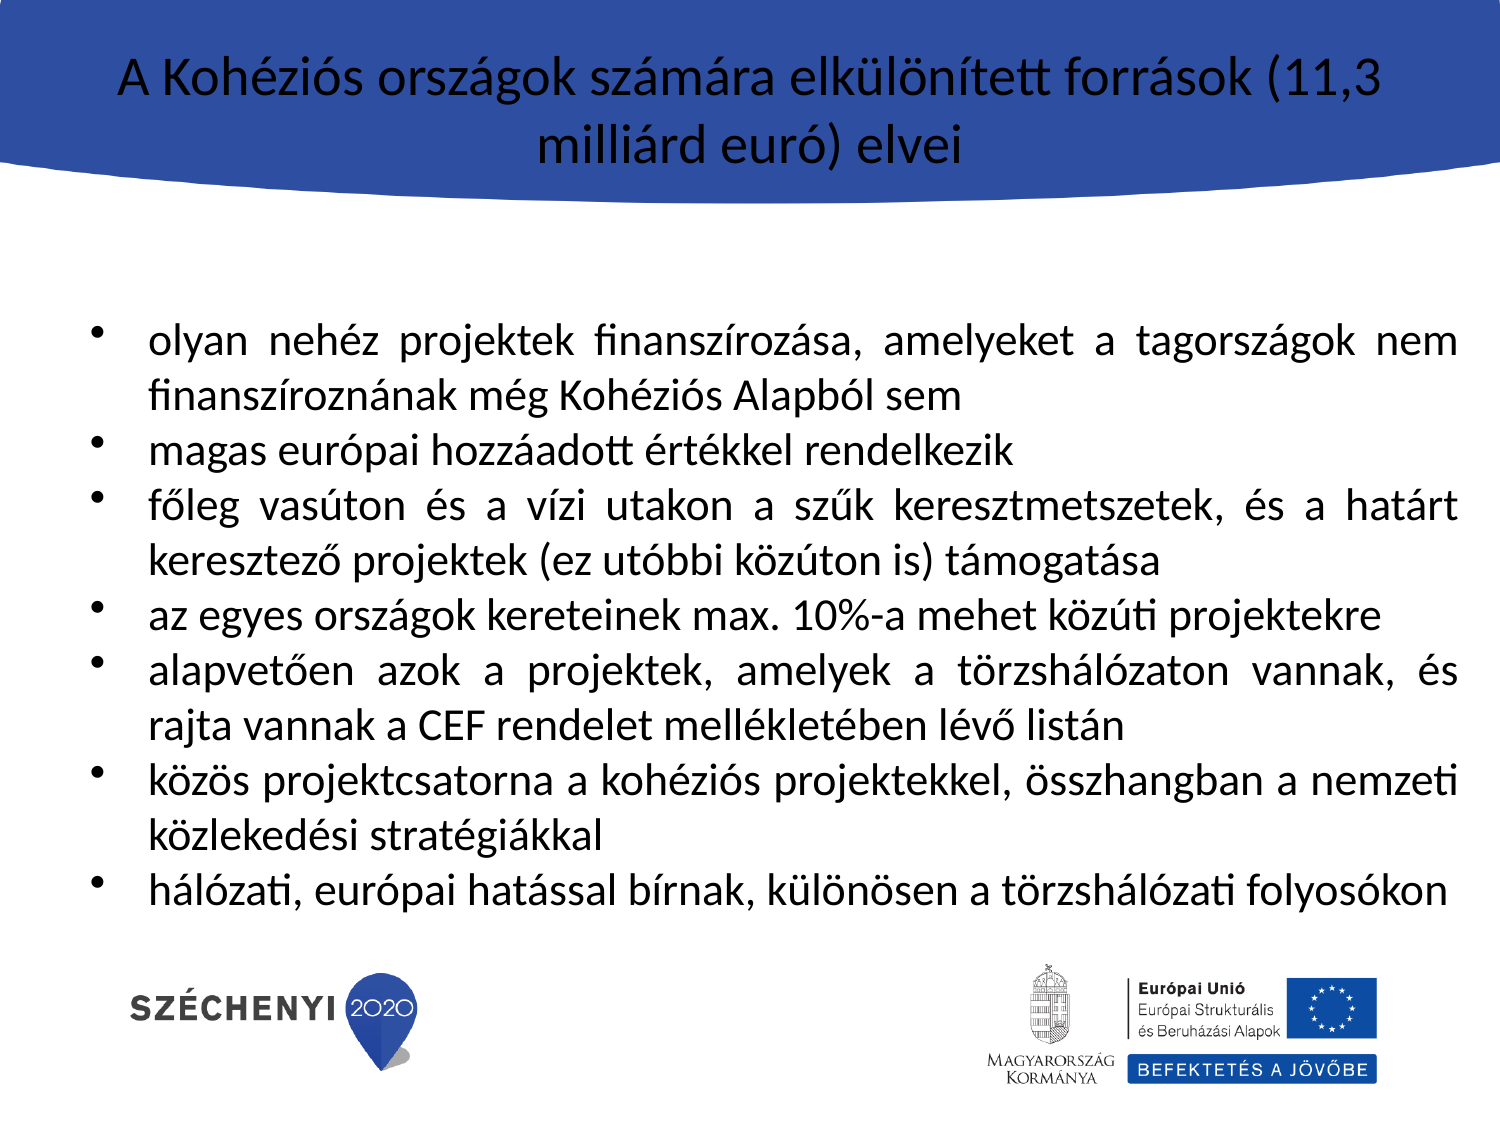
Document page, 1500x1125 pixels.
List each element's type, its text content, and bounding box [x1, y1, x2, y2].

text_box olyan nehéz projektek finanszírozása, amelyeket a tagországok nem finanszíroznának még Kohéziós Alapból sem magas európai hozzáadott értékkel rendelkezik főleg vasúton és a vízi utakon a szűk keresztmetszetek, és a határt keresztező projektek (ez utóbbi közúton is) támogatása az egyes országok kereteinek max. 10%-a mehet közúti projektekre alapvetően azok a projektek, amelyek a törzshálózaton vannak, és rajta vannak a CEF rendelet mellékletében lévő listán közös projektcsatorna a kohéziós projektekkel, összhangban a nemzeti közlekedési stratégiákkal hálózati, európai hatással bírnak, különösen a törzshálózati folyosókon [74, 302, 1475, 923]
title A Kohéziós országok számára elkülönített források (11,3 milliárd euró) elvei [75, 30, 1425, 266]
picture [0, 0, 1500, 1125]
